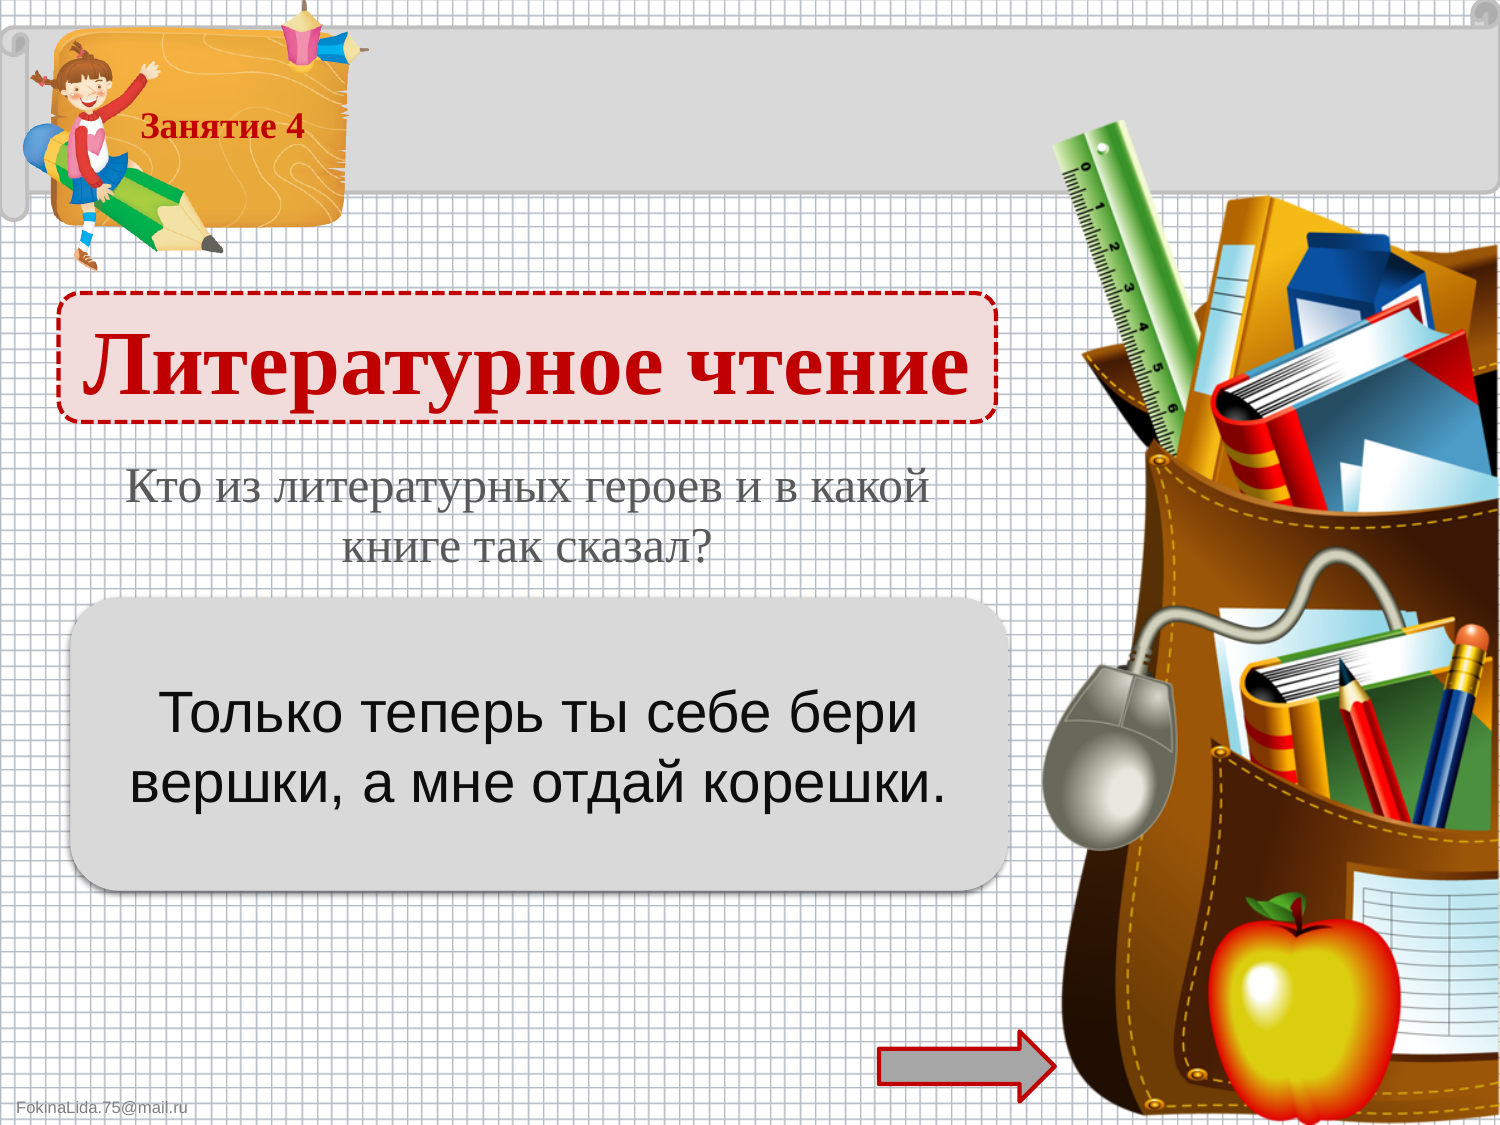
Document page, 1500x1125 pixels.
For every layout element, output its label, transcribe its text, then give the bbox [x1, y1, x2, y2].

picture [0, 0, 1500, 1125]
text_box [68, 595, 1010, 893]
text_box Кто из литературных героев и в какой книге так сказал? [58, 445, 997, 580]
text_box Литературное чтение [56, 290, 999, 424]
text_box [876, 1029, 1057, 1104]
